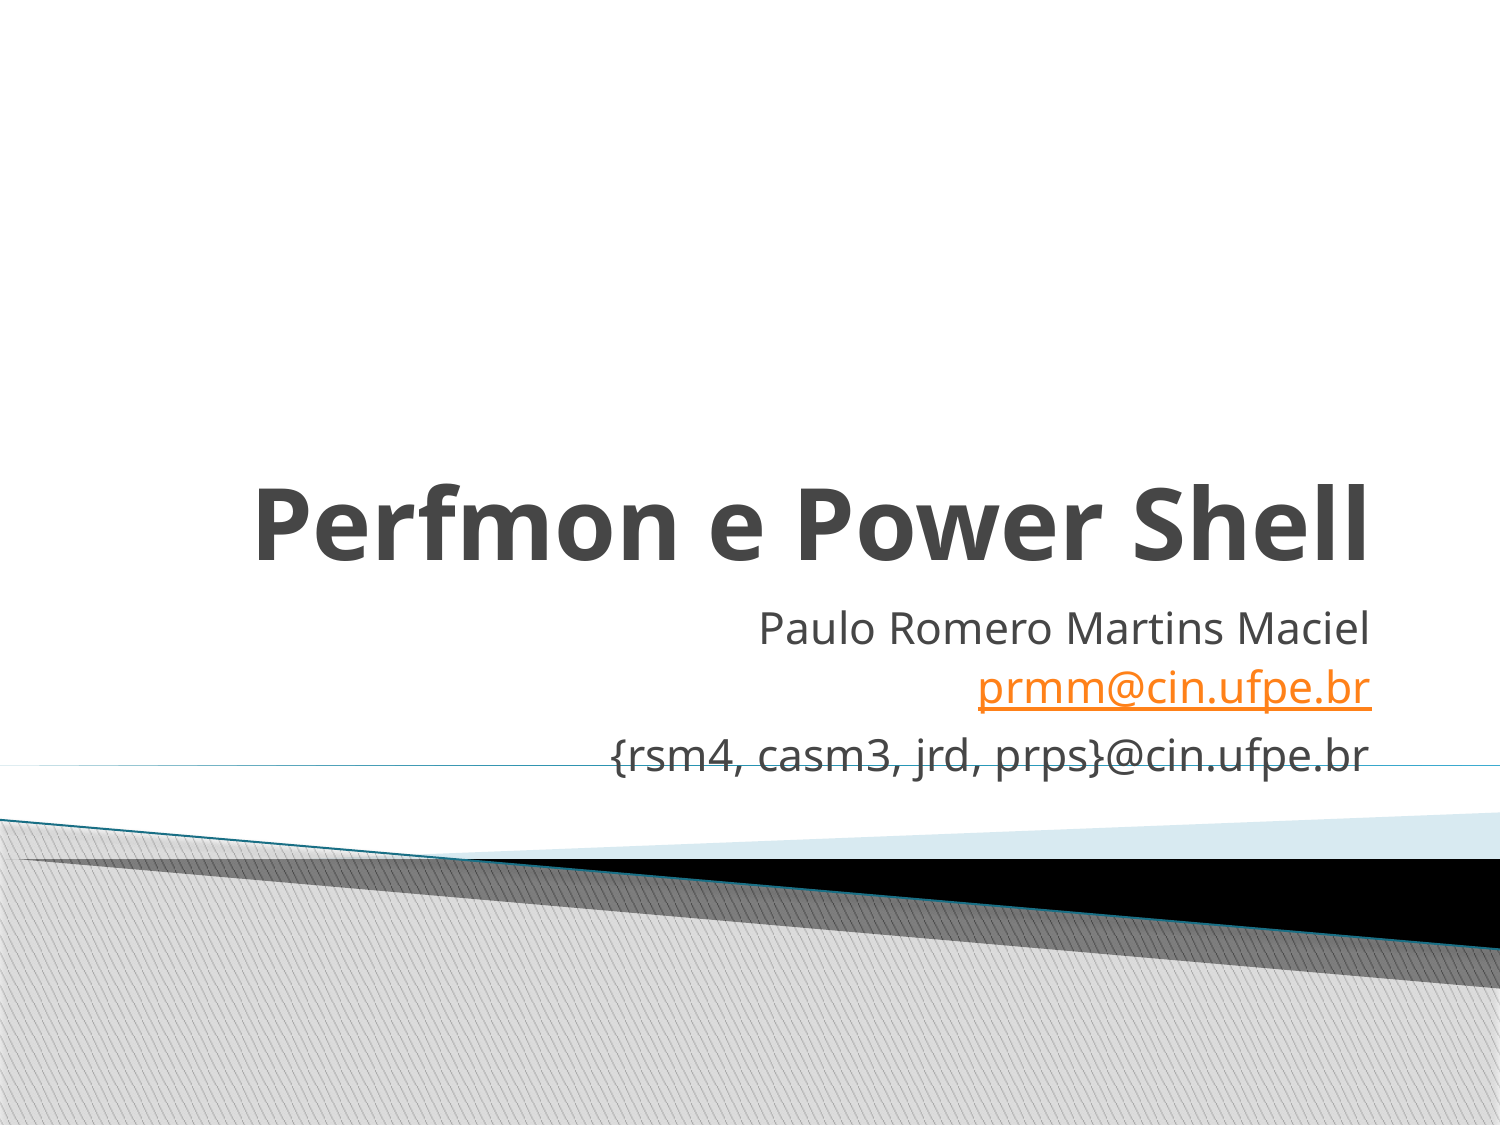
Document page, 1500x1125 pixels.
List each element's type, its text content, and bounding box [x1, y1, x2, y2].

picture [5, 859, 1500, 989]
title Perfmon e Power Shell [112, 287, 1388, 588]
subtitle Paulo Romero Martins Maciel prmm@cin.ufpe.br {rsm4, casm3, jrd, prps}@cin.ufpe.br [112, 592, 1388, 790]
